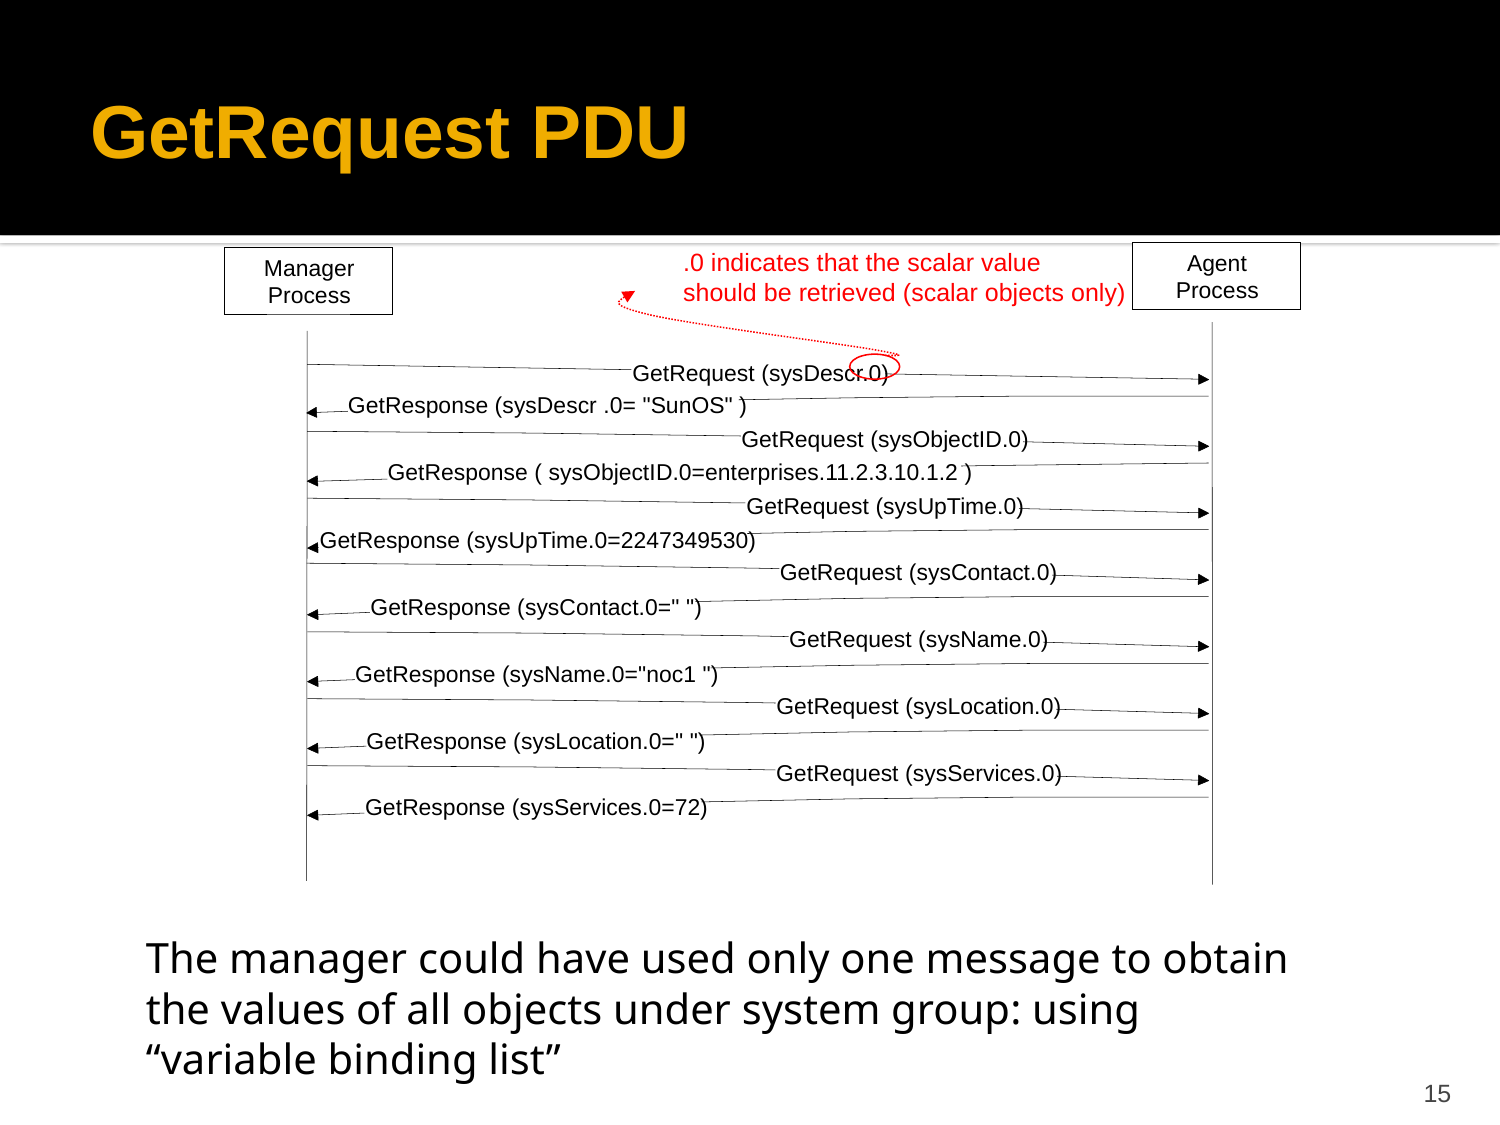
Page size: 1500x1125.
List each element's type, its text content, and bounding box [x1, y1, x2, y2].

text_box [1179, 242, 1300, 310]
title GetRequest PDU [75, 25, 1425, 231]
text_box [607, 239, 1175, 380]
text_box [1174, 357, 1209, 387]
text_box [307, 357, 609, 387]
slide_number 15 [1345, 1062, 1467, 1108]
text_box Process [1180, 275, 1259, 304]
text_box Agent [1187, 248, 1248, 275]
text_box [306, 389, 1209, 420]
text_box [307, 423, 1209, 454]
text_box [307, 456, 1209, 487]
text_box Manager [263, 253, 355, 281]
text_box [306, 490, 1209, 980]
text_box The manager could have used only one message to obtain the values of all objects under system group: using “variable binding list” [74, 924, 1325, 1100]
text_box [224, 247, 393, 314]
text_box Process [267, 280, 351, 308]
